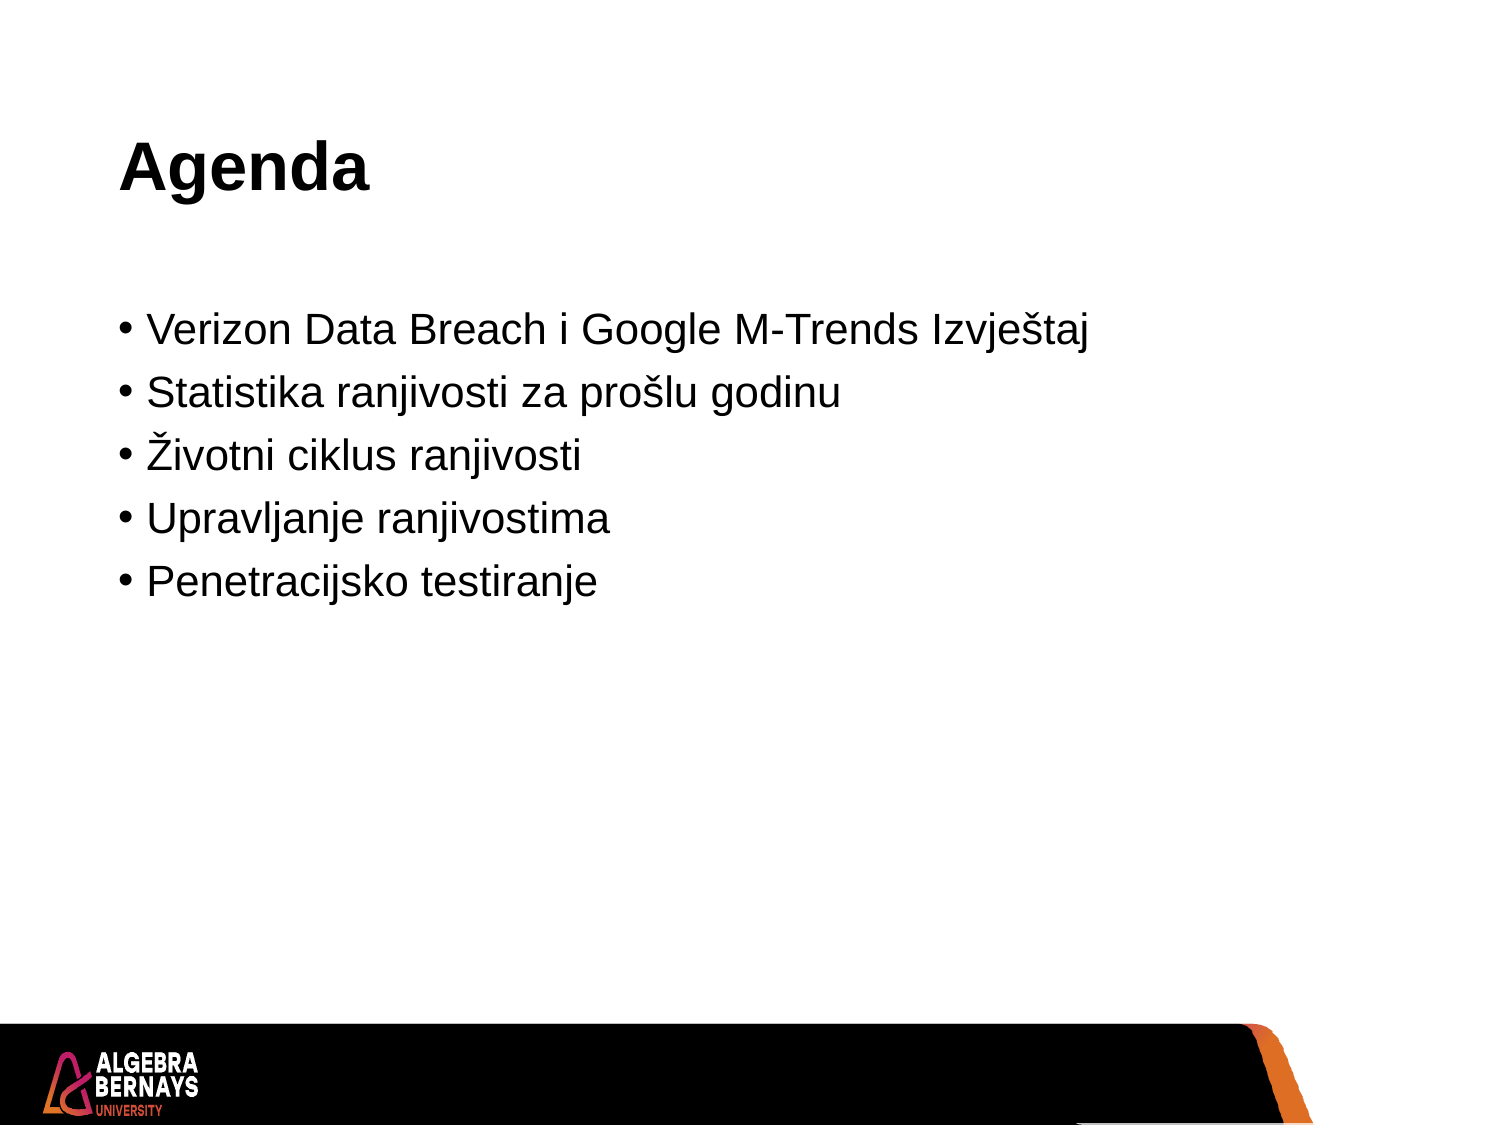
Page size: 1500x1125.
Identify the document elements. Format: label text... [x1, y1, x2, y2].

list Verizon Data Breach i Google M-Trends Izvještaj Statistika ranjivosti za prošlu godinu Životni ciklus ranjivosti Upravljanje ranjivostima Penetracijsko testiranje [103, 299, 1397, 1014]
picture [0, 1023, 1468, 1125]
title Agenda [103, 59, 1397, 278]
